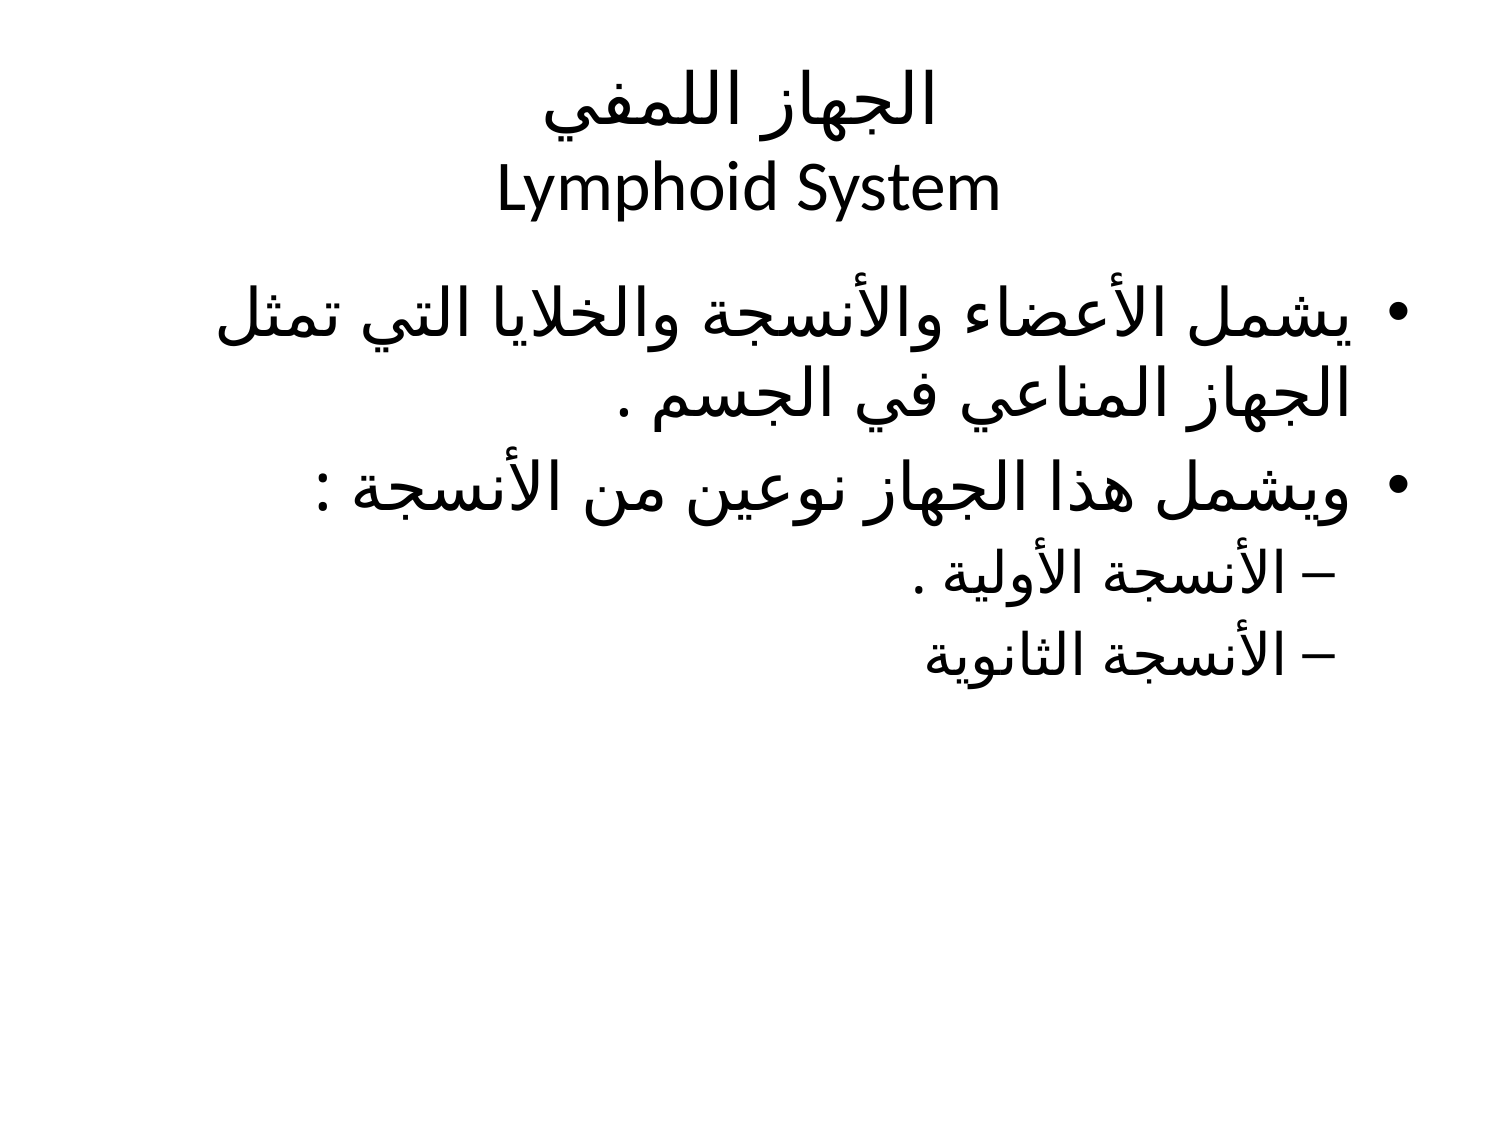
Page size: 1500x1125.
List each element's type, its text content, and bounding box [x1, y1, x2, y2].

list يشمل الأعضاء والأنسجة والخلايا التي تمثل الجهاز المناعي في الجسم . ويشمل هذا الجهاز نوعين من الأنسجة : الأنسجة الأولية . الأنسجة الثانوية [75, 262, 1425, 1005]
title الجهاز اللمفي Lymphoid System [75, 45, 1425, 233]
